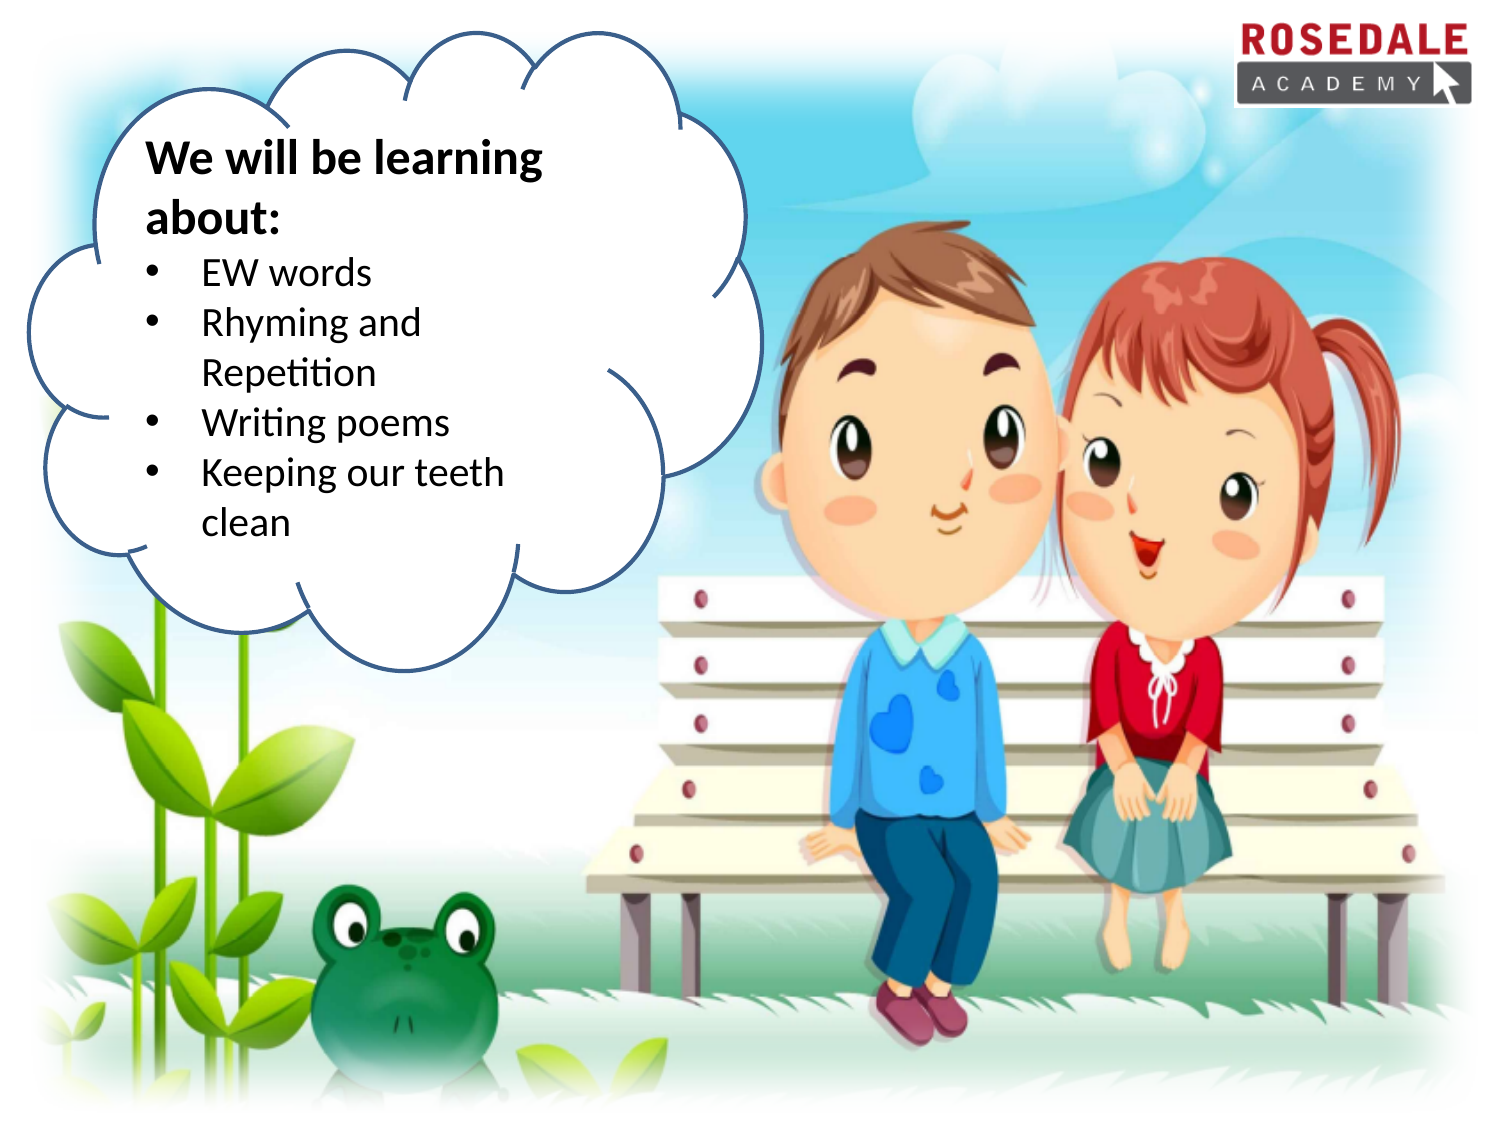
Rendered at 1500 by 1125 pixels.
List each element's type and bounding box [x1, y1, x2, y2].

list [29, 30, 1483, 1118]
picture [1234, 18, 1476, 109]
